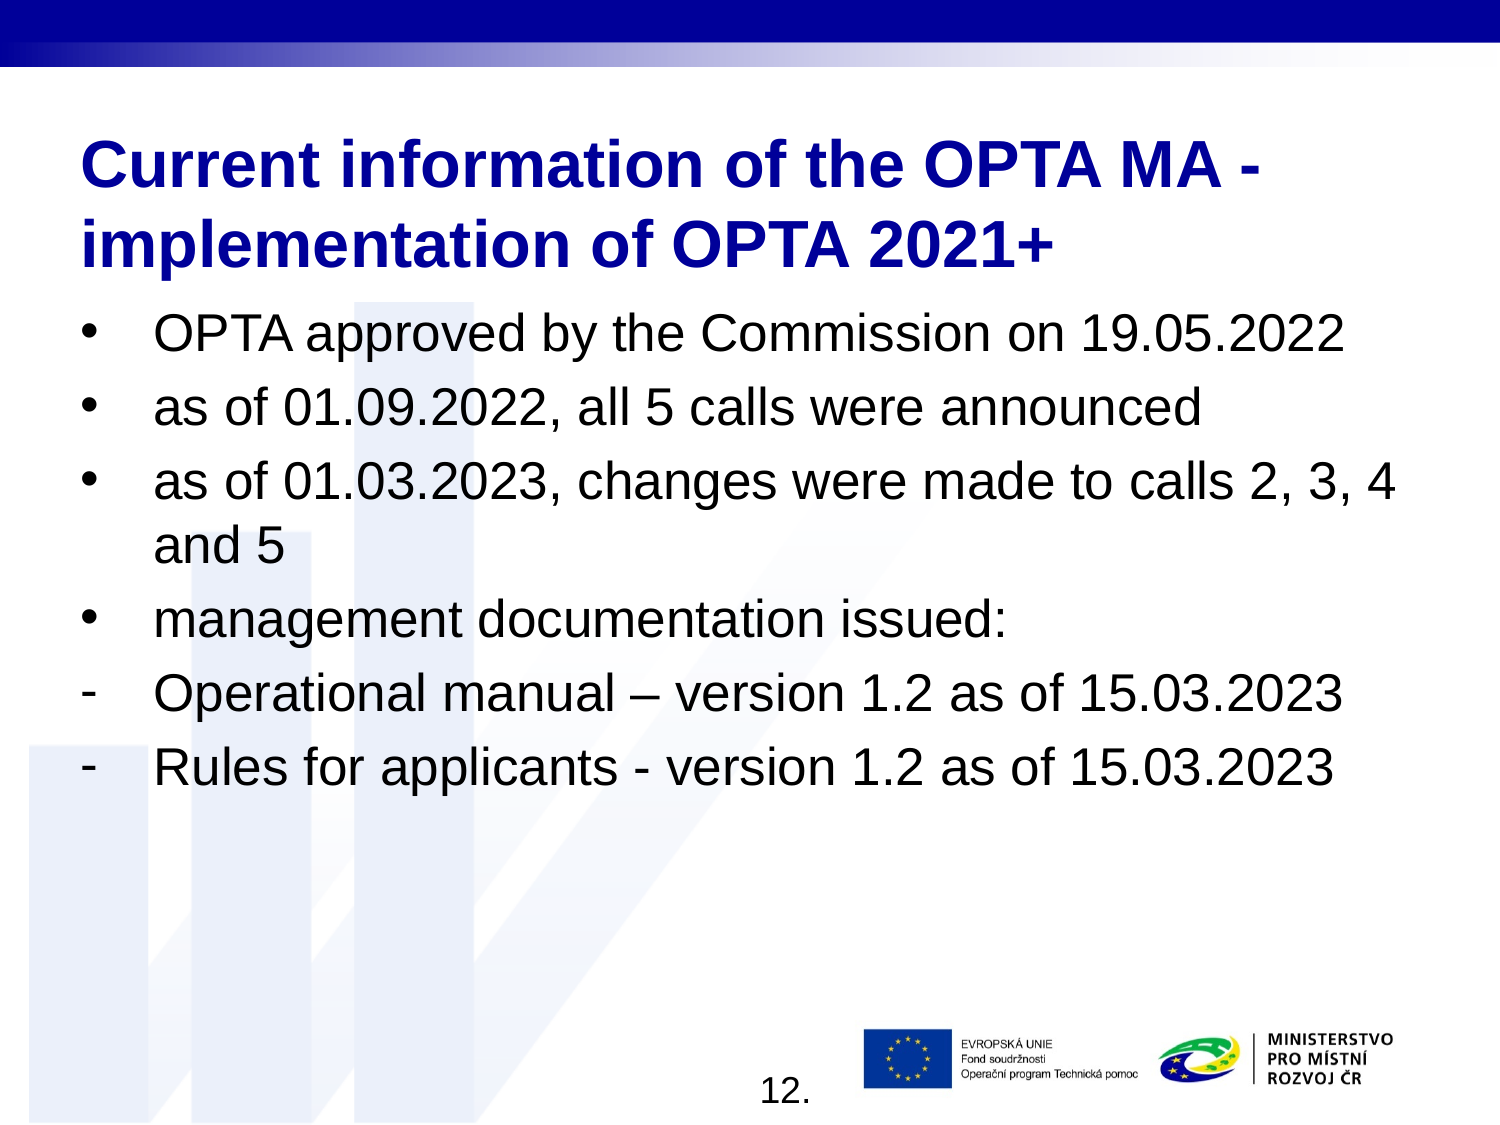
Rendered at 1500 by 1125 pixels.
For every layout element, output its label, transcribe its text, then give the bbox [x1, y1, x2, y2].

picture [29, 302, 1412, 1125]
list OPTA approved by the Commission on 19.05.2022 as of 01.09.2022, all 5 calls were announced as of 01.03.2023, changes were made to calls 2, 3, 4 and 5 management documentation issued: Operational manual – version 1.2 as of 15.03.2023 Rules for applicants - version 1.2 as of 15.03.2023 [64, 290, 1425, 1012]
text_box 12. [744, 1059, 828, 1119]
title Current information of the OPTA MA - implementation of OPTA 2021+ [64, 113, 1425, 279]
